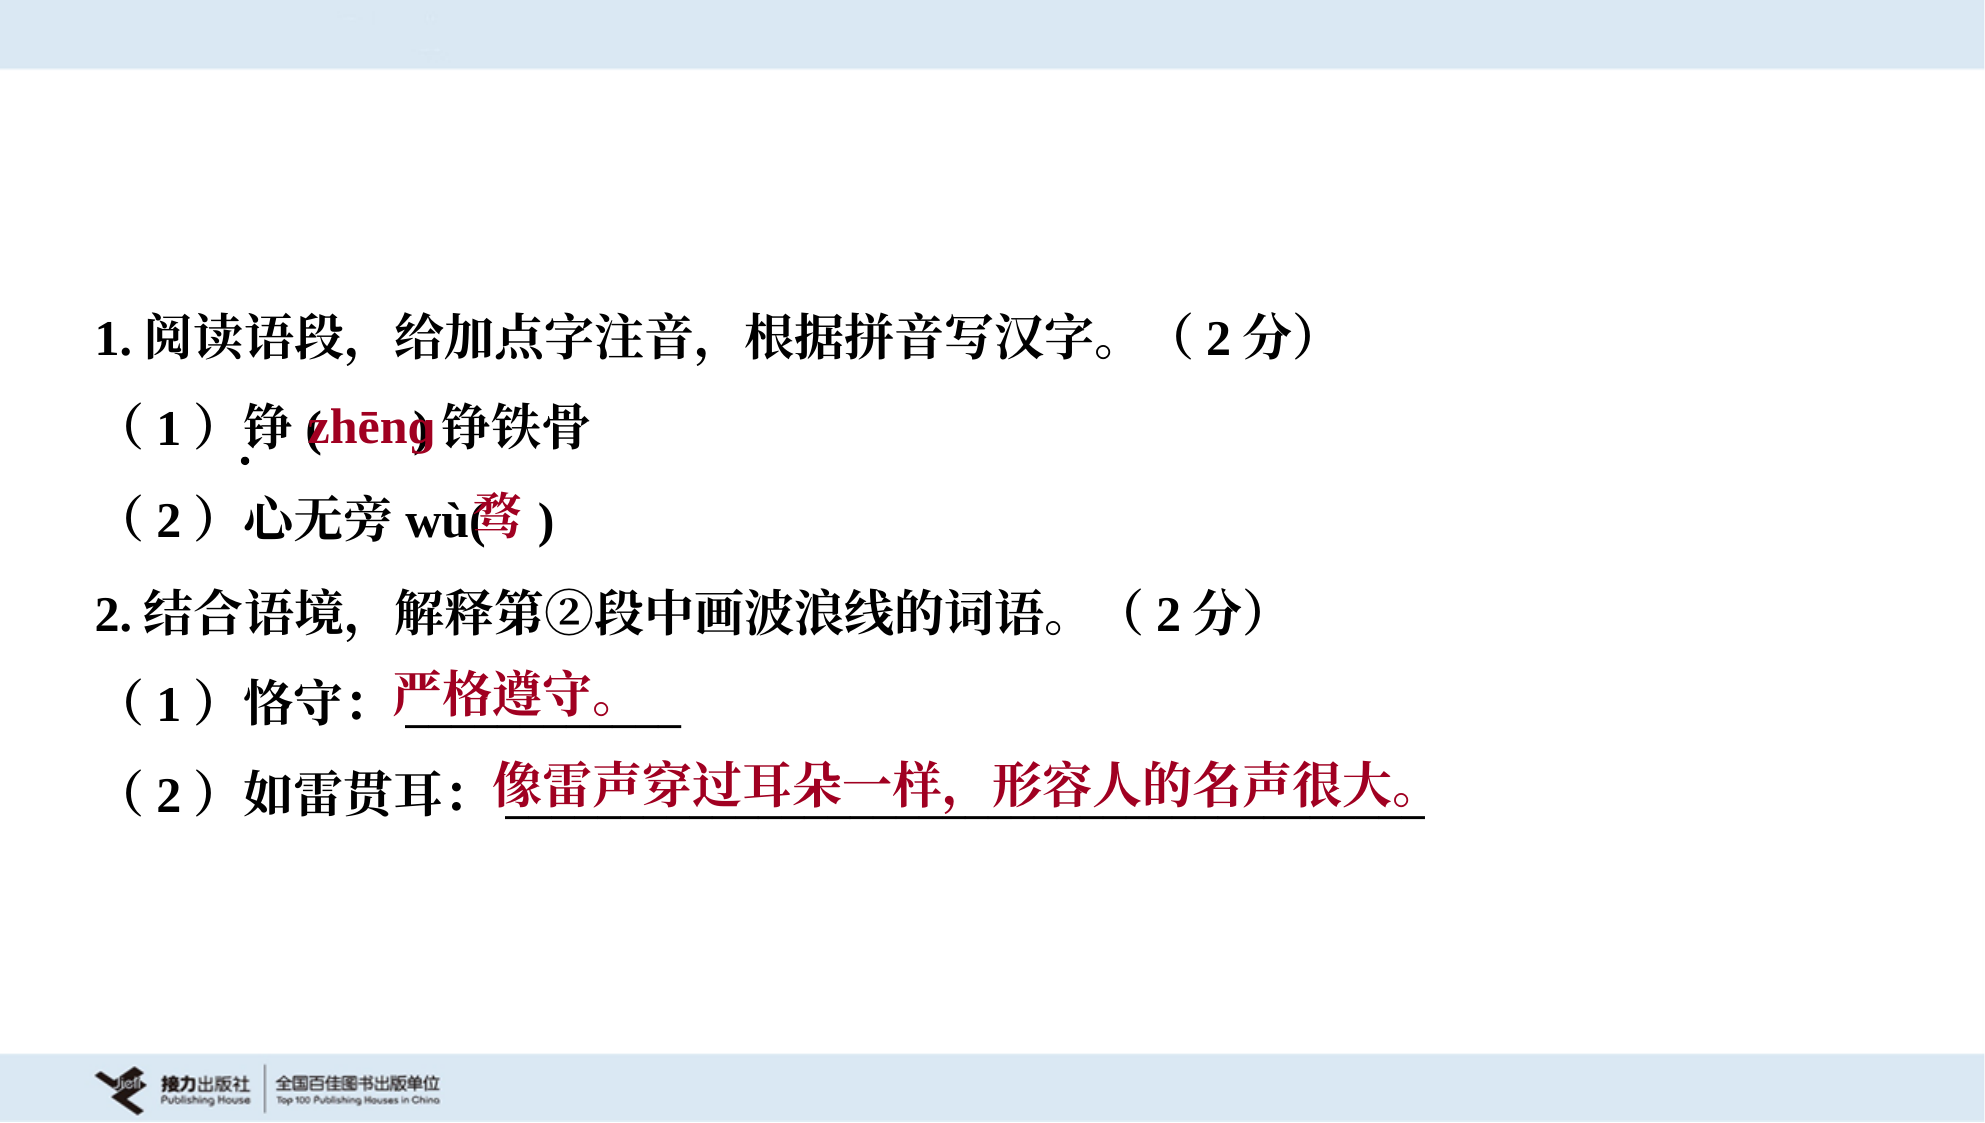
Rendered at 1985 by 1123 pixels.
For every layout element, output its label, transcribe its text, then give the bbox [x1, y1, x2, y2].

text_box [240, 456, 250, 466]
text_box zhēnɡ [289, 365, 454, 454]
text_box 2.结合语境，解释第②段中画波浪线的词语。（2分） [94, 553, 1892, 639]
text_box 像雷声穿过耳朵一样，形容人的名声很大。 [471, 726, 1464, 814]
text_box （1）恪守：____________ （2）如雷贯耳：________________________________________ [94, 639, 1892, 823]
text_box （1）铮( )铮铁骨 （2）心无旁wù( ) [94, 364, 1892, 548]
picture [0, 0, 1985, 1122]
text_box 严格遵守。 [373, 634, 661, 723]
text_box 骛 [454, 457, 541, 545]
text_box 1.阅读语段，给加点字注音，根据拼音写汉字。（2分） [94, 278, 1892, 364]
